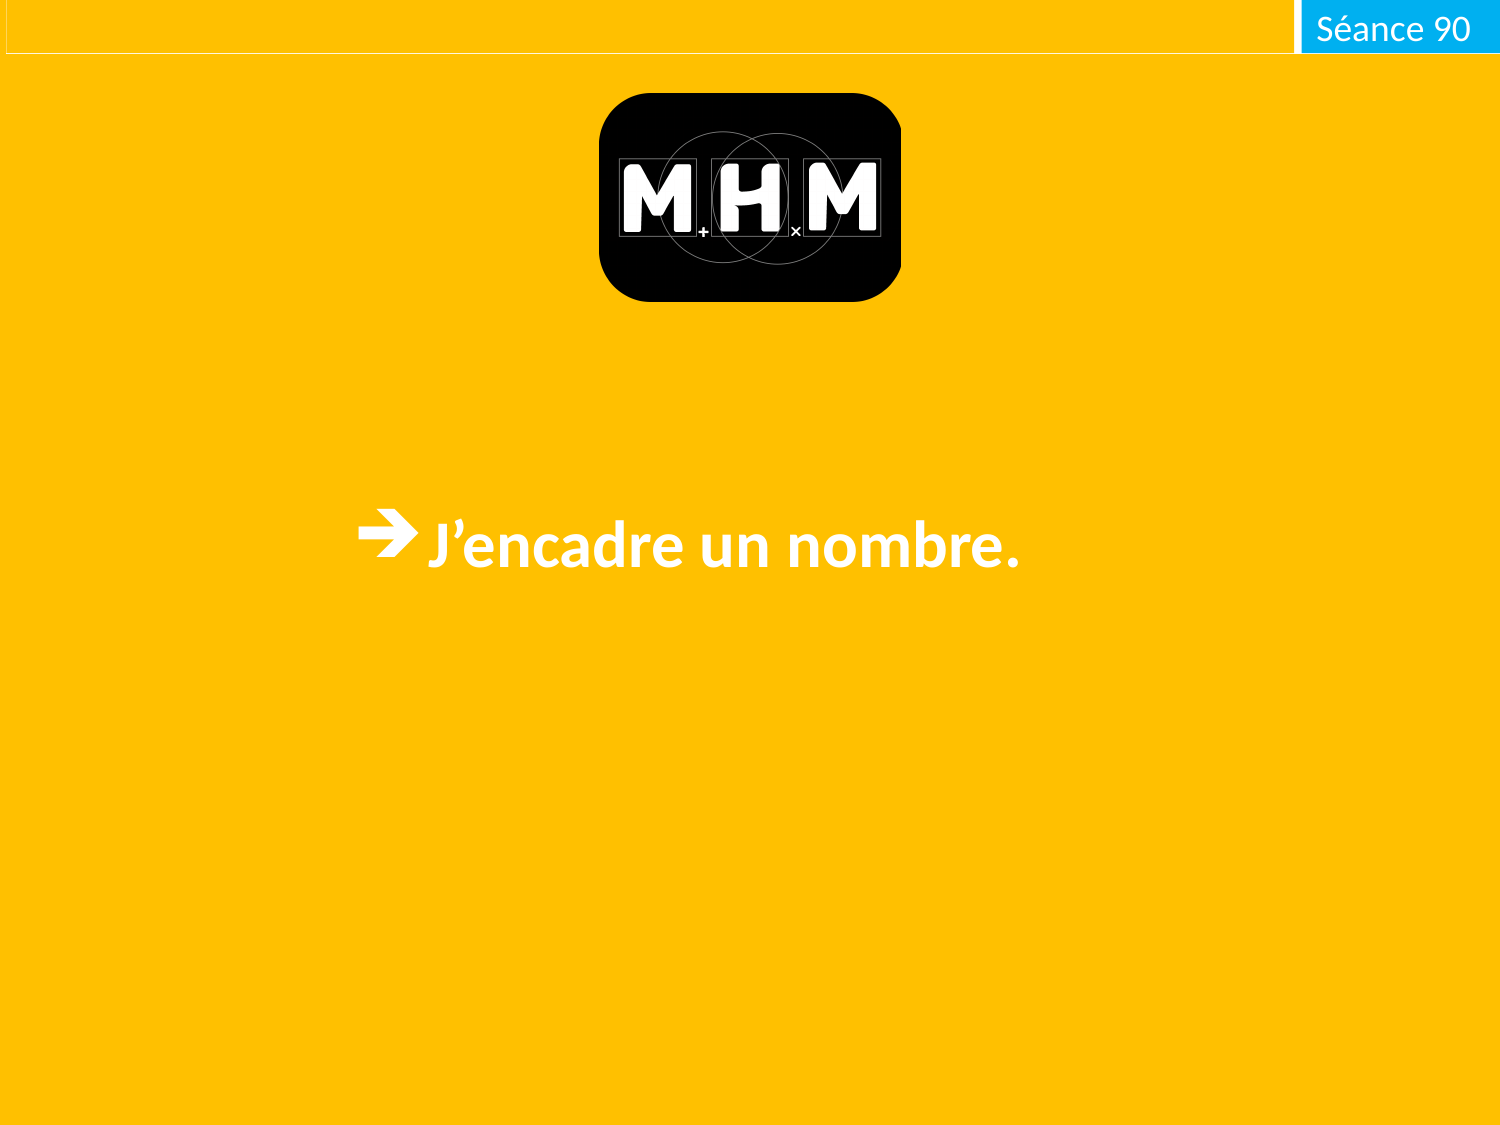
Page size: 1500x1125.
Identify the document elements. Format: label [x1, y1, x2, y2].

text_box [0, 54, 1500, 1125]
